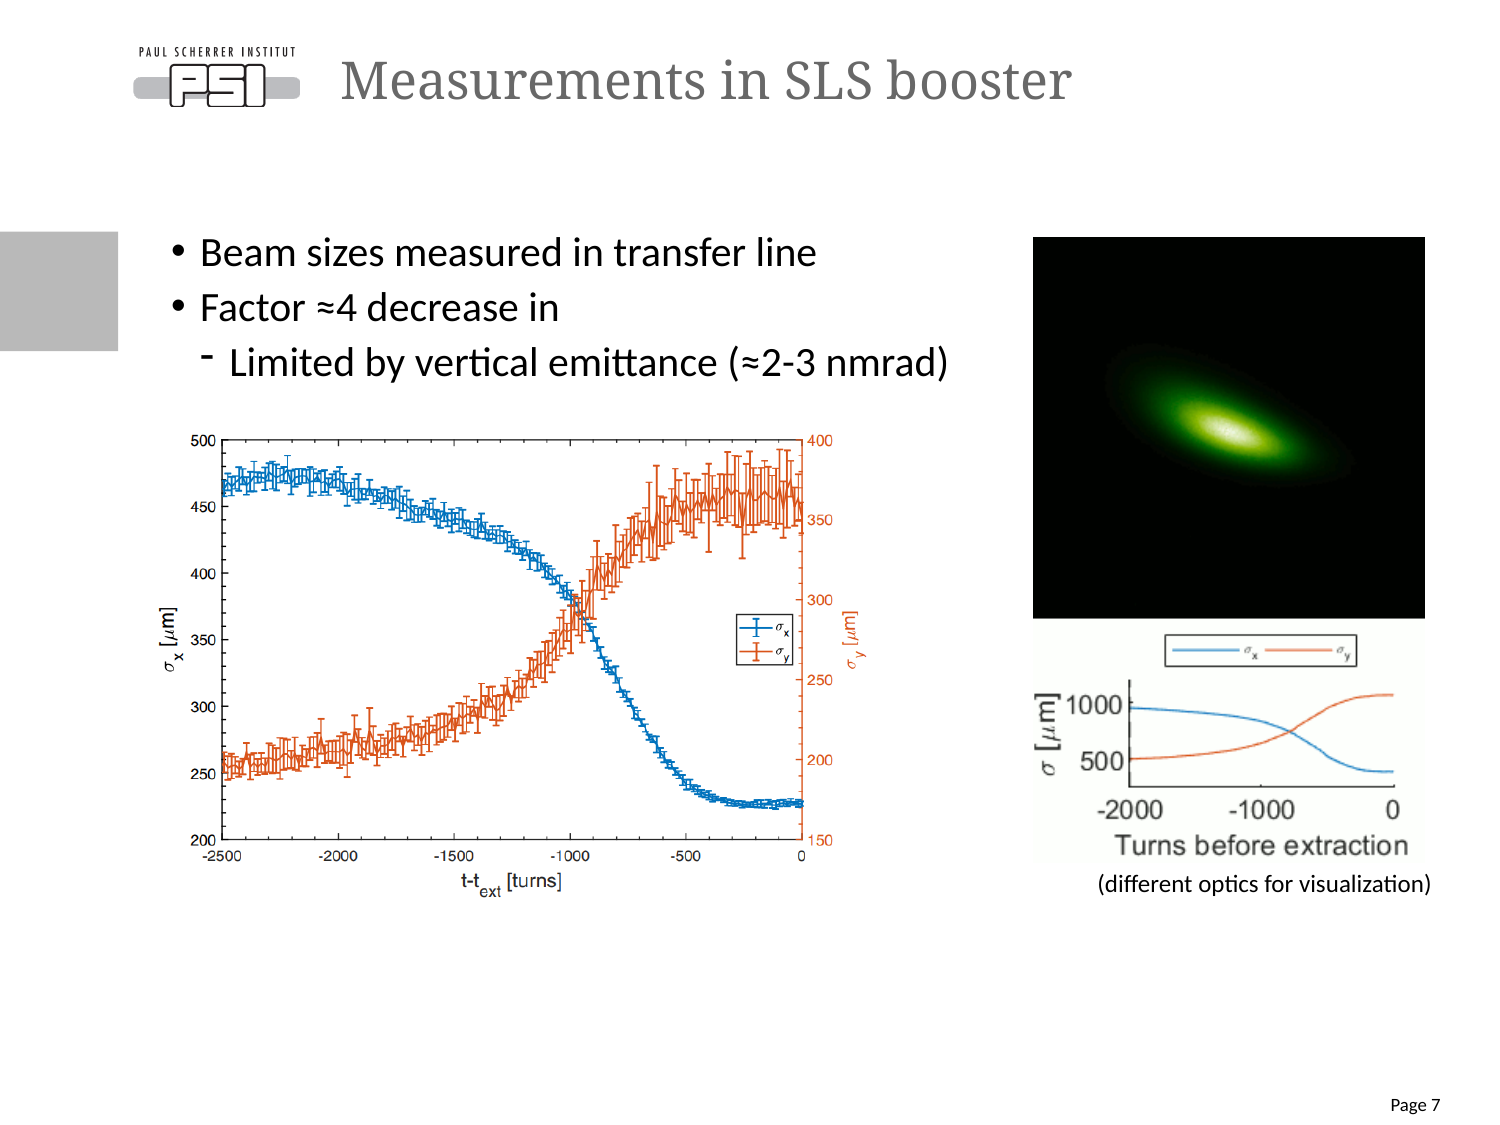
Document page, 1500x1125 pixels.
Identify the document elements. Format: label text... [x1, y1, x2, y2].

title Measurements in SLS booster [340, 47, 1442, 132]
picture [148, 408, 892, 906]
picture [1033, 237, 1425, 863]
slide_number Page 7 [1346, 1092, 1441, 1125]
text_box (different optics for visualization) [1097, 871, 1248, 1015]
